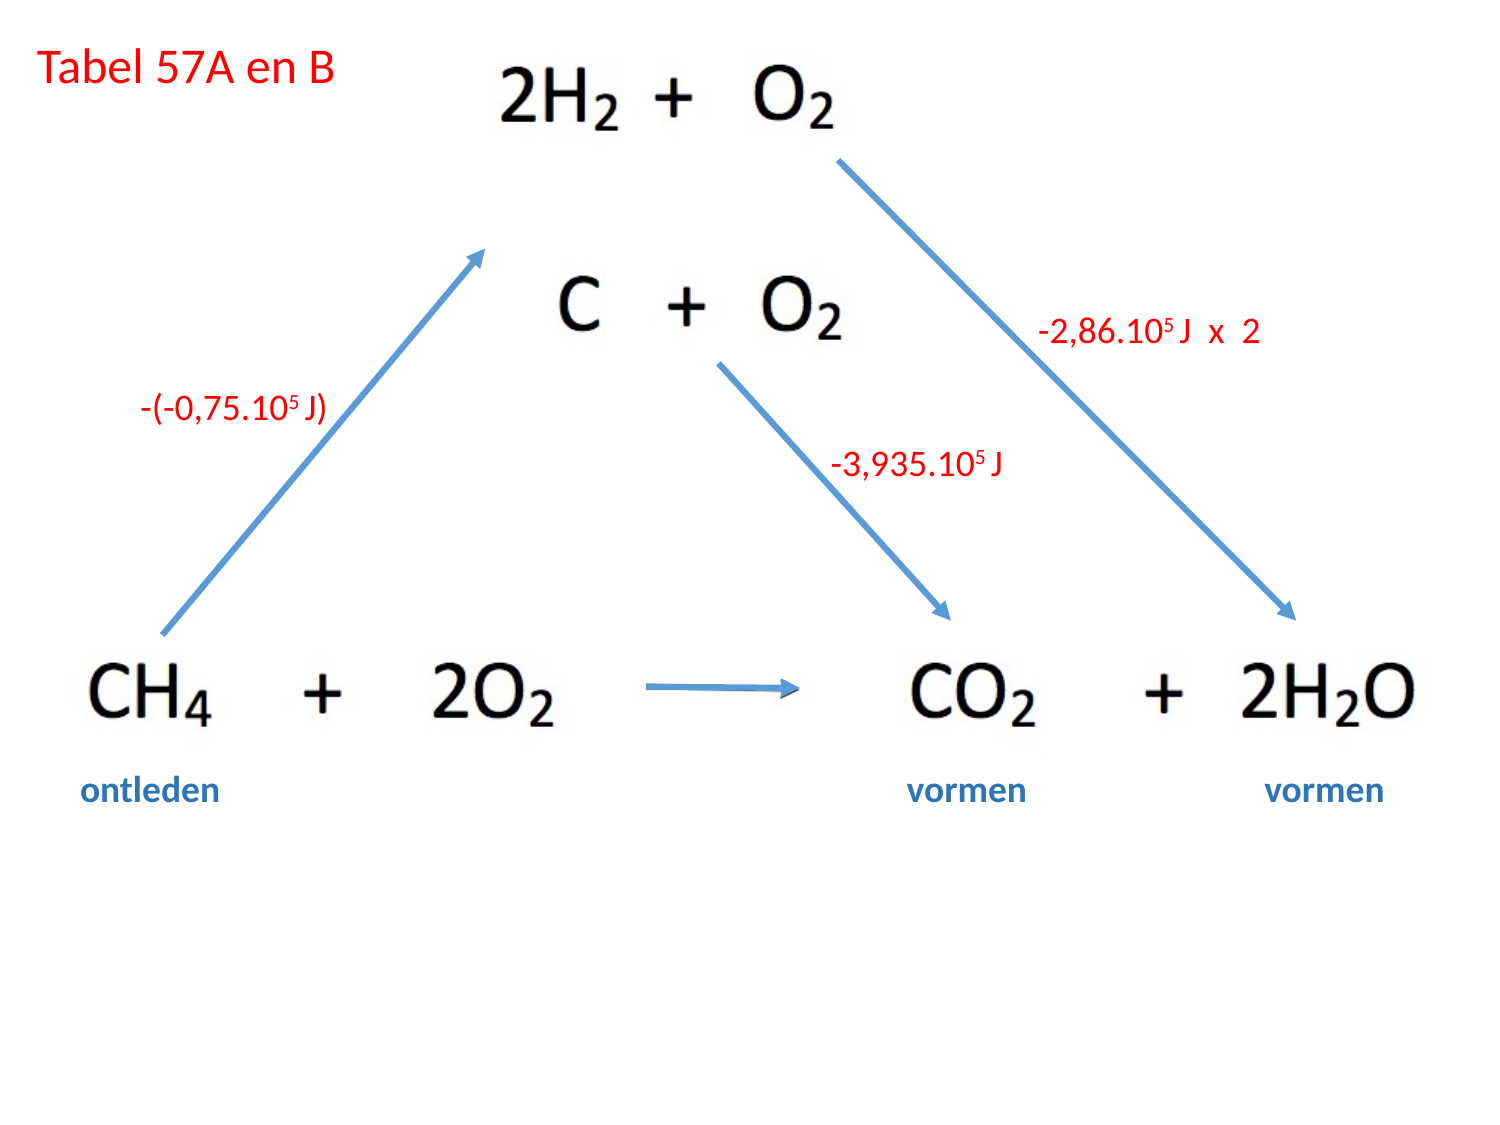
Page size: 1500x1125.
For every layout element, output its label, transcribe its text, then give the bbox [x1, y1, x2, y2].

text_box -(-0,75.105 J) [125, 375, 162, 436]
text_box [162, 248, 486, 636]
text_box ontleden vormen vormen [48, 785, 1441, 863]
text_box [838, 160, 1297, 621]
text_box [718, 363, 838, 621]
picture [0, 635, 1500, 785]
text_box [544, 214, 838, 398]
text_box Tabel 57A en B [22, 26, 373, 101]
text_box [492, 11, 855, 189]
